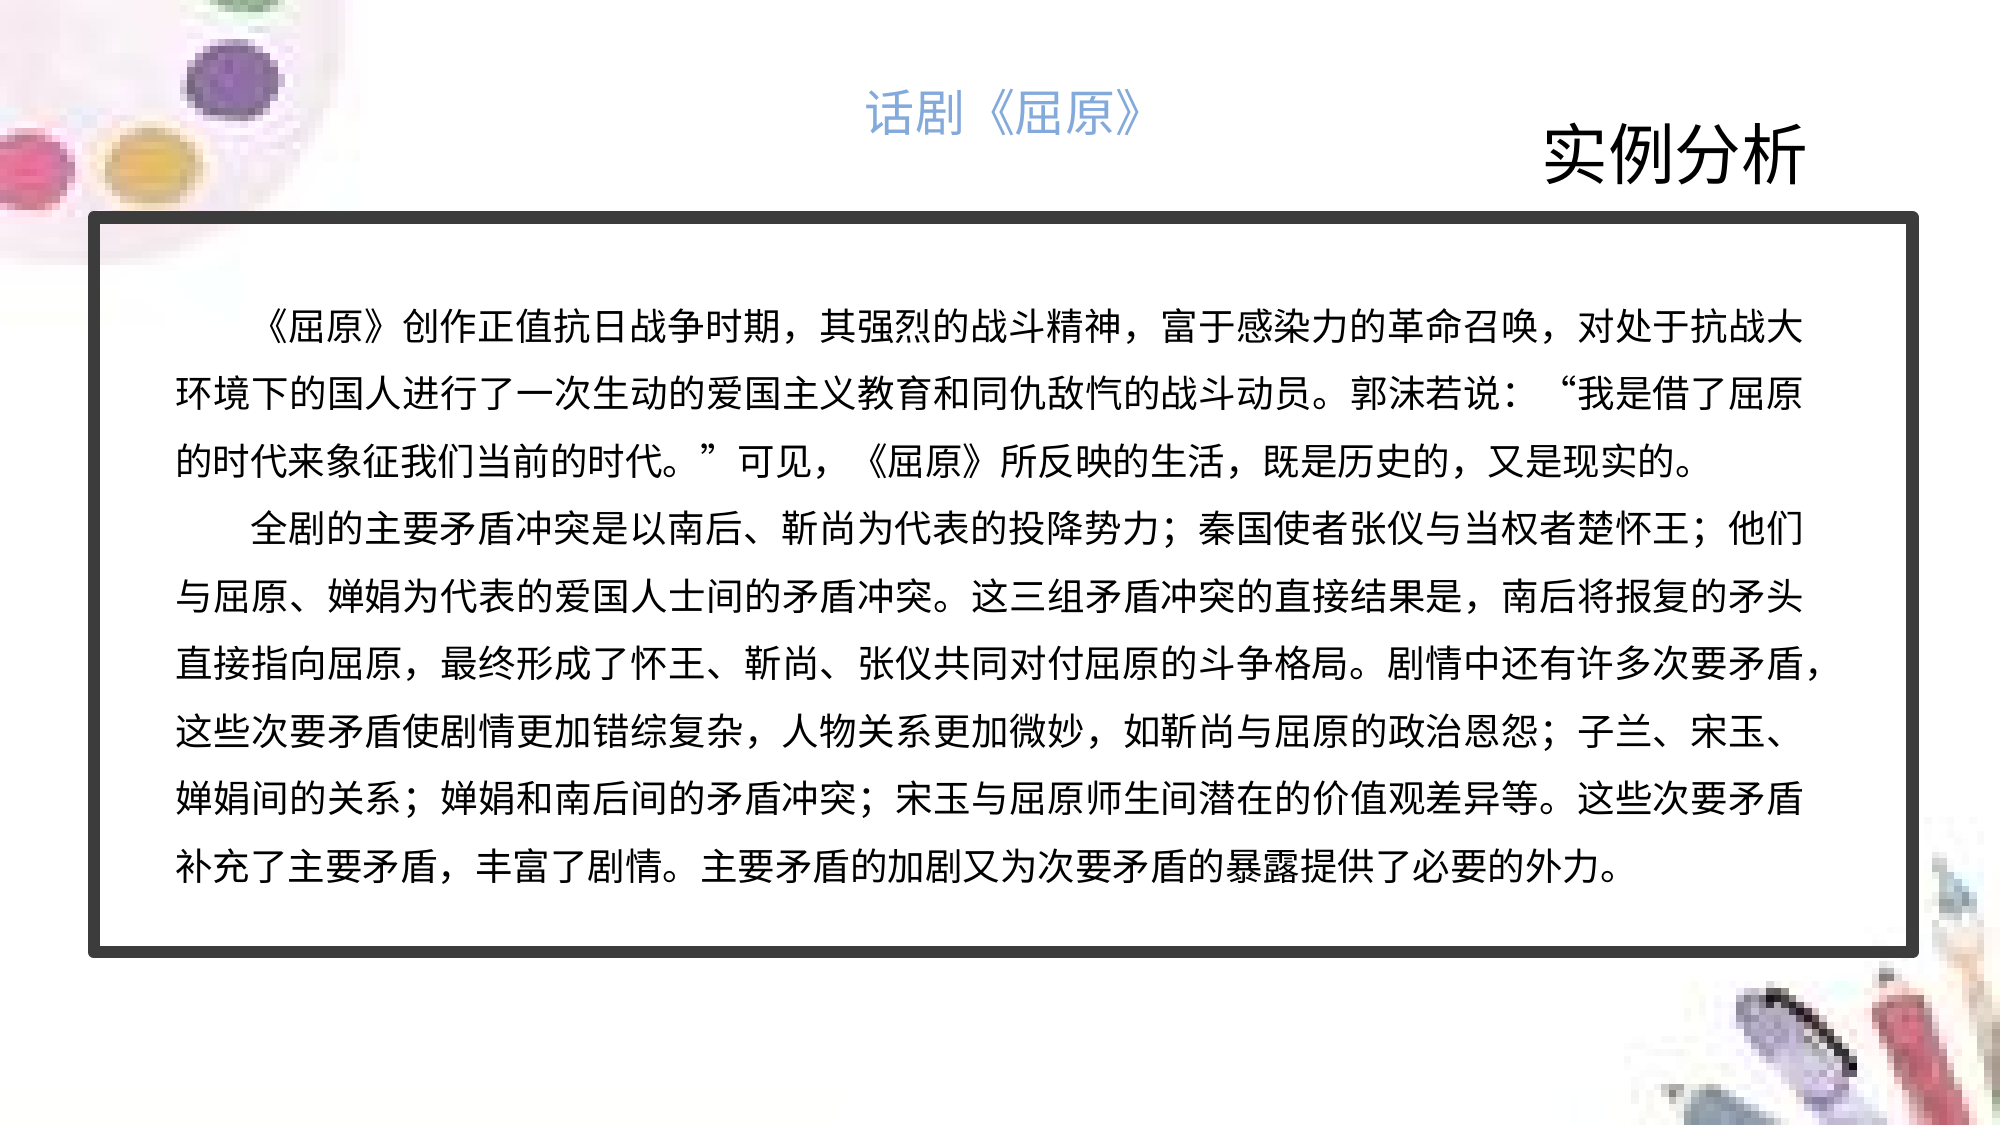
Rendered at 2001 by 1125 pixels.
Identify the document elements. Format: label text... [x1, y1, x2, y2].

picture [0, 0, 2000, 1125]
text_box 话剧《屈原》 [567, 74, 1463, 149]
text_box 《屈原》创作正值抗日战争时期，其强烈的战斗精神，富于感染力的革命召唤，对处于抗战大环境下的国人进行了一次生动的爱国主义教育和同仇敌忾的战斗动员。郭沫若说：“我是借了屈原的时代来象征我们当前的时代。”可见，《屈原》所反映的生活，既是历史的，又是现实的。 全剧的主要矛盾冲突是以南后、靳尚为代表的投降势力；秦国使者张仪与当权者楚怀王；他们与屈原、婵娟为代表的爱国人士间的矛盾冲突。这三组矛盾冲突的直接结果是，南后将报复的矛头直接指向屈原，最终形成了怀王、靳尚、张仪共同对付屈原的斗争格局。剧情中还有许多次要矛盾，这些次要矛盾使剧情更加错综复杂，人物关系更加微妙，如靳尚与屈原的政治恩怨；子兰、宋玉、婵娟间的关系；婵娟和南后间的矛盾冲突；宋玉与屈原师生间潜在的价值观差异等。这些次要矛盾补充了主要矛盾，丰富了剧情。主要矛盾的加剧又为次要矛盾的暴露提供了必要的外力。 [160, 272, 1819, 896]
text_box [92, 215, 1915, 954]
text_box 实例分析 [1526, 106, 1871, 201]
